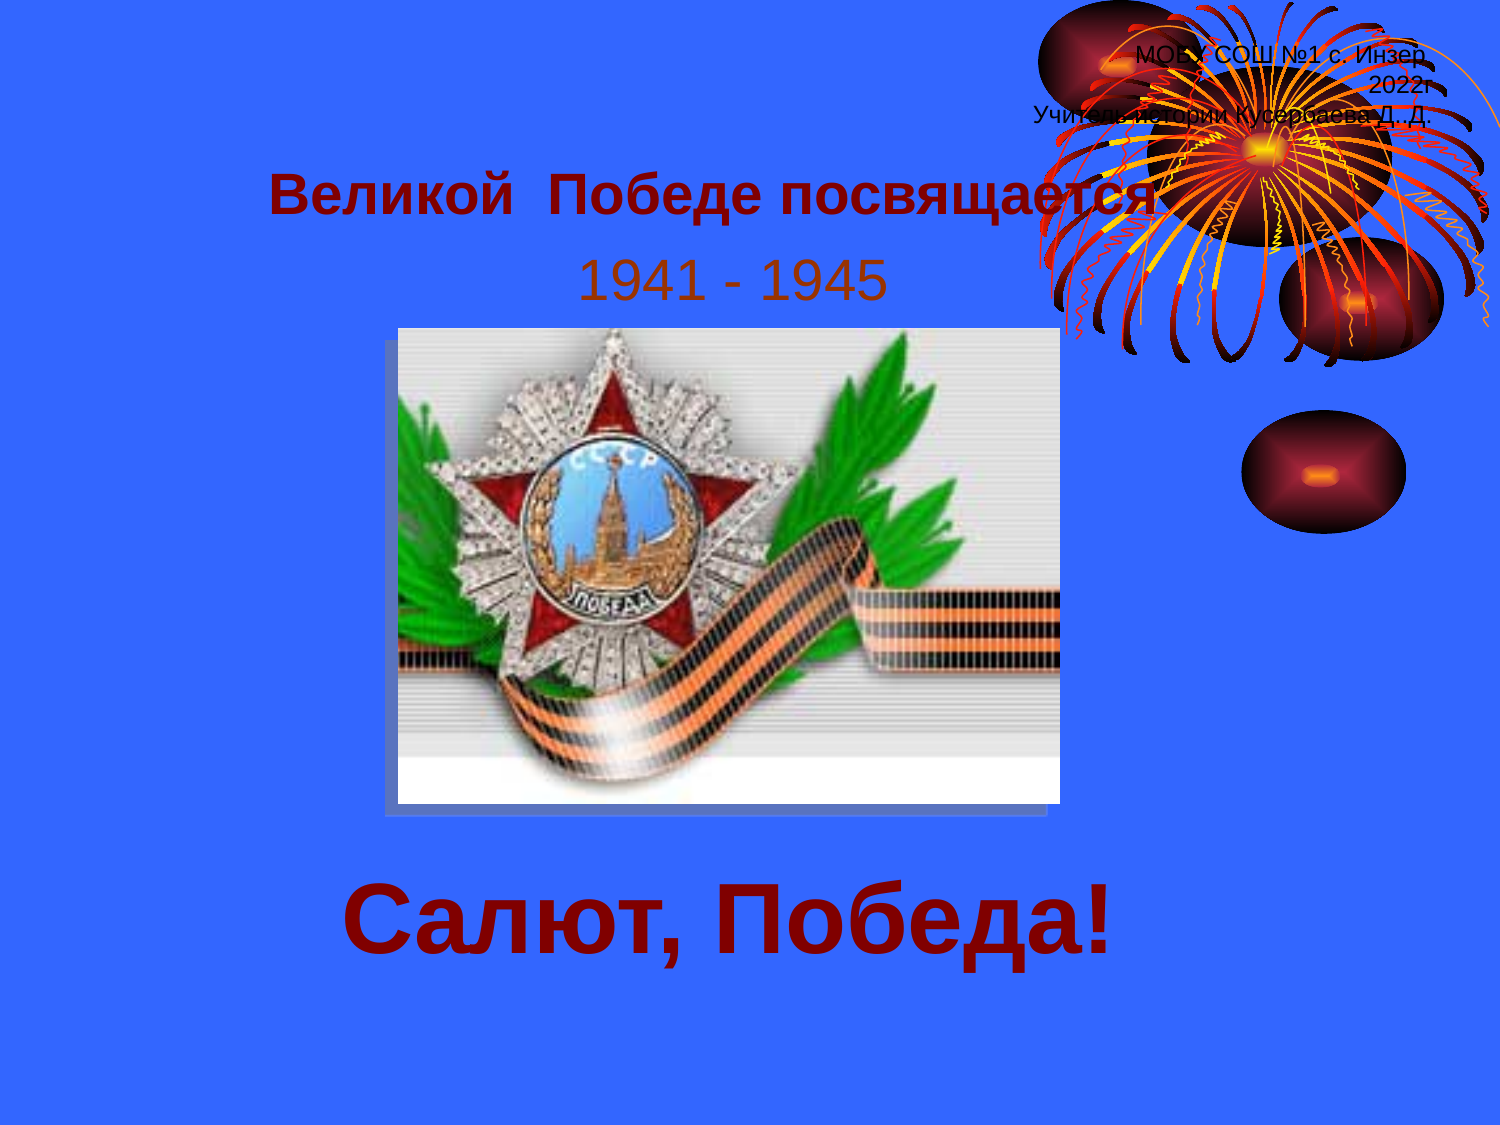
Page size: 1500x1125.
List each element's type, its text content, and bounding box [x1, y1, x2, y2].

text_box Великой Победе посвящается [253, 148, 1211, 234]
text_box МОБУ СОШ №1 с. Инзер 2022г Учитель истории Кусербаева Д..Д. [1017, 31, 1449, 136]
text_box Салют, Победа! [326, 846, 1131, 981]
text_box 1941 - 1945 [562, 234, 905, 320]
picture [398, 327, 1061, 804]
